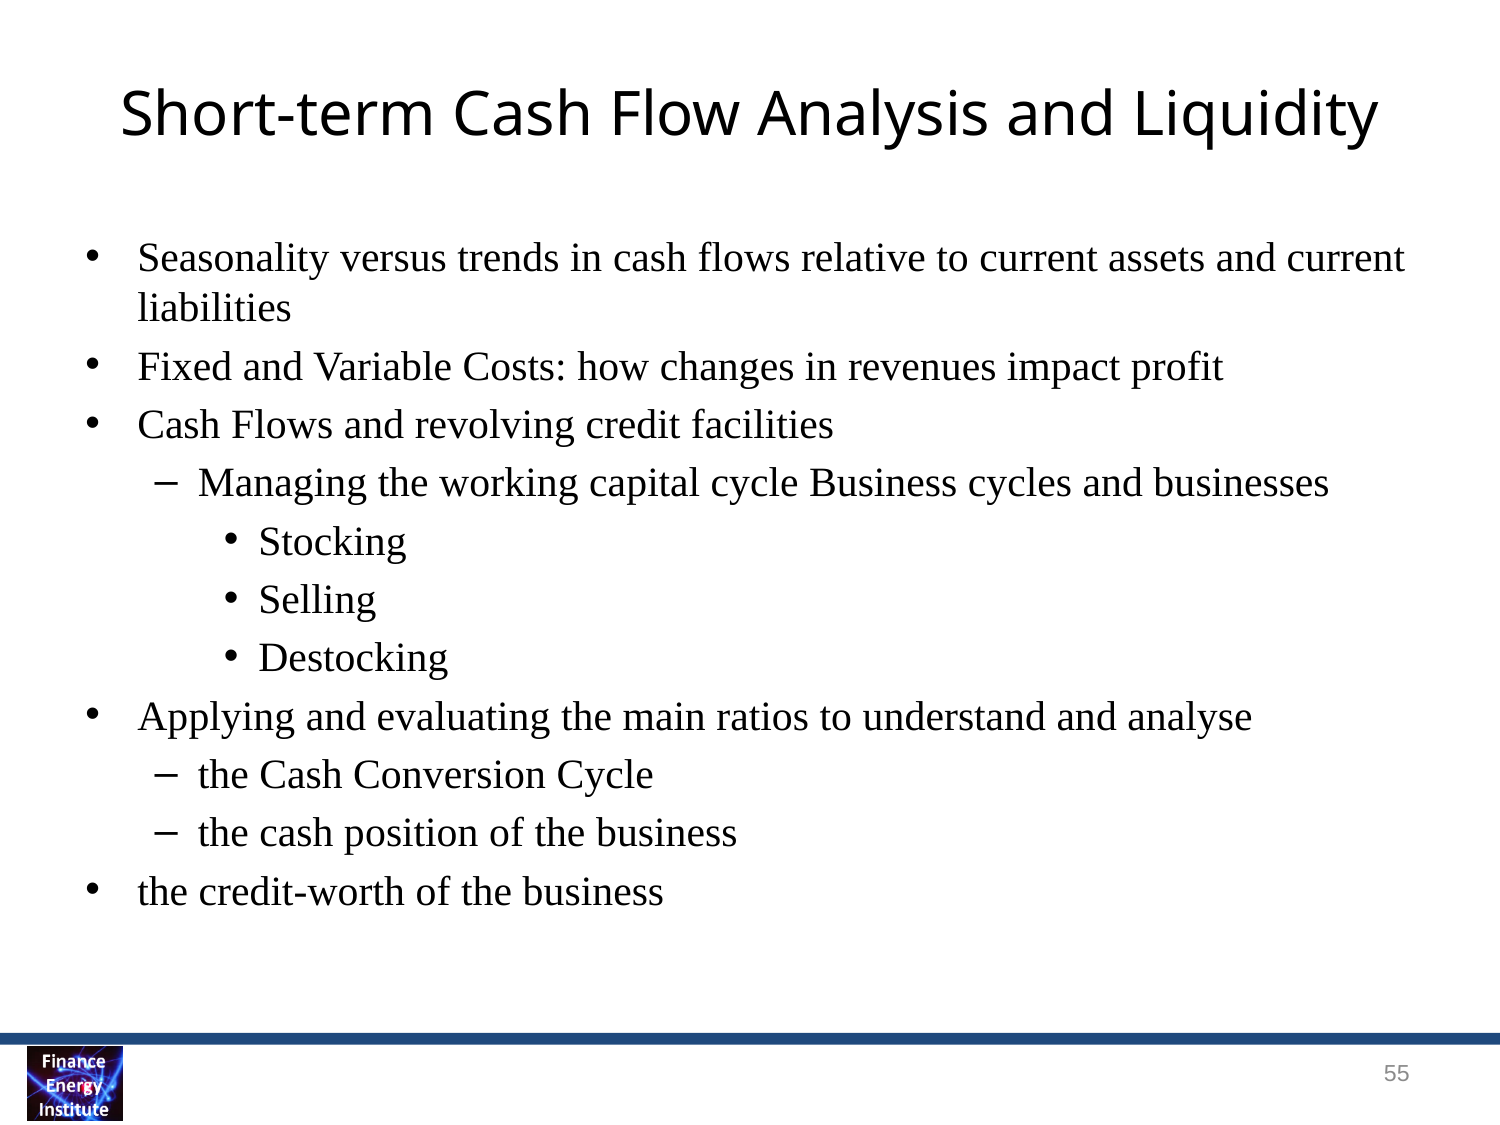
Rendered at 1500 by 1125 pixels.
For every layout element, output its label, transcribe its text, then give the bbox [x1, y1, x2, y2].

title Short-term Cash Flow Analysis and Liquidity [70, 56, 1430, 164]
picture [27, 1046, 123, 1121]
list Seasonality versus trends in cash flows relative to current assets and current liabilities Fixed and Variable Costs: how changes in revenues impact profit Cash Flows and revolving credit facilities Managing the working capital cycle Business cycles and businesses Stocking Selling Destocking Applying and evaluating the main ratios to understand and analyse the Cash Conversion Cycle the cash position of the business the credit-worth of the business [70, 222, 1430, 1032]
slide_number 55 [1074, 1042, 1425, 1103]
